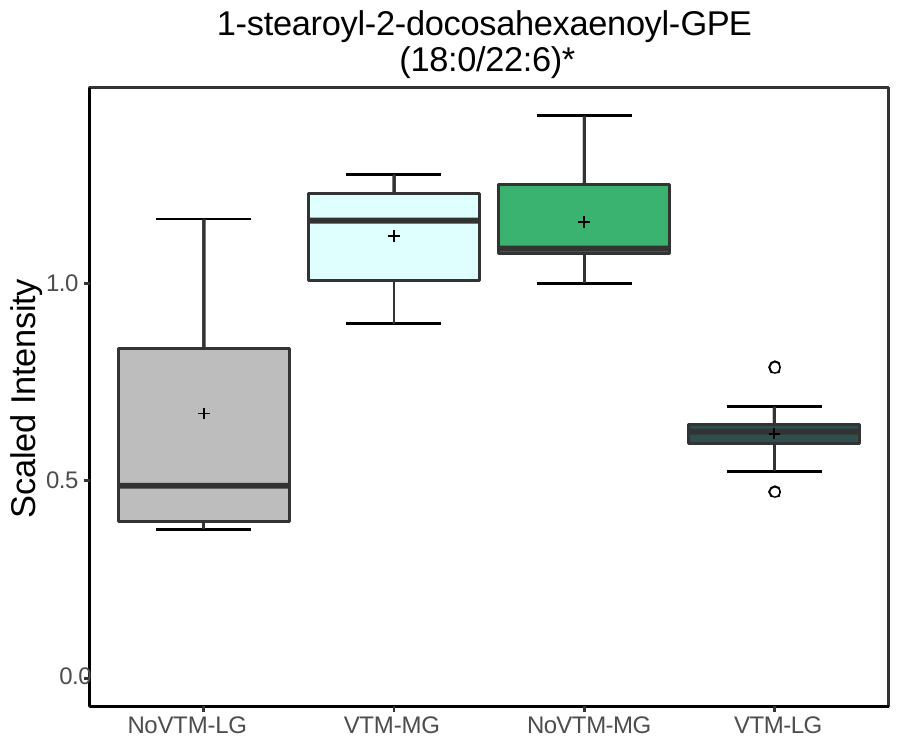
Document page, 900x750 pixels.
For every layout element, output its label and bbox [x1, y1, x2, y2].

footer [57, 661, 95, 750]
slide_number [125, 713, 257, 750]
text_box [83, 86, 891, 738]
title [130, 0, 770, 86]
text_box [1, 265, 82, 521]
